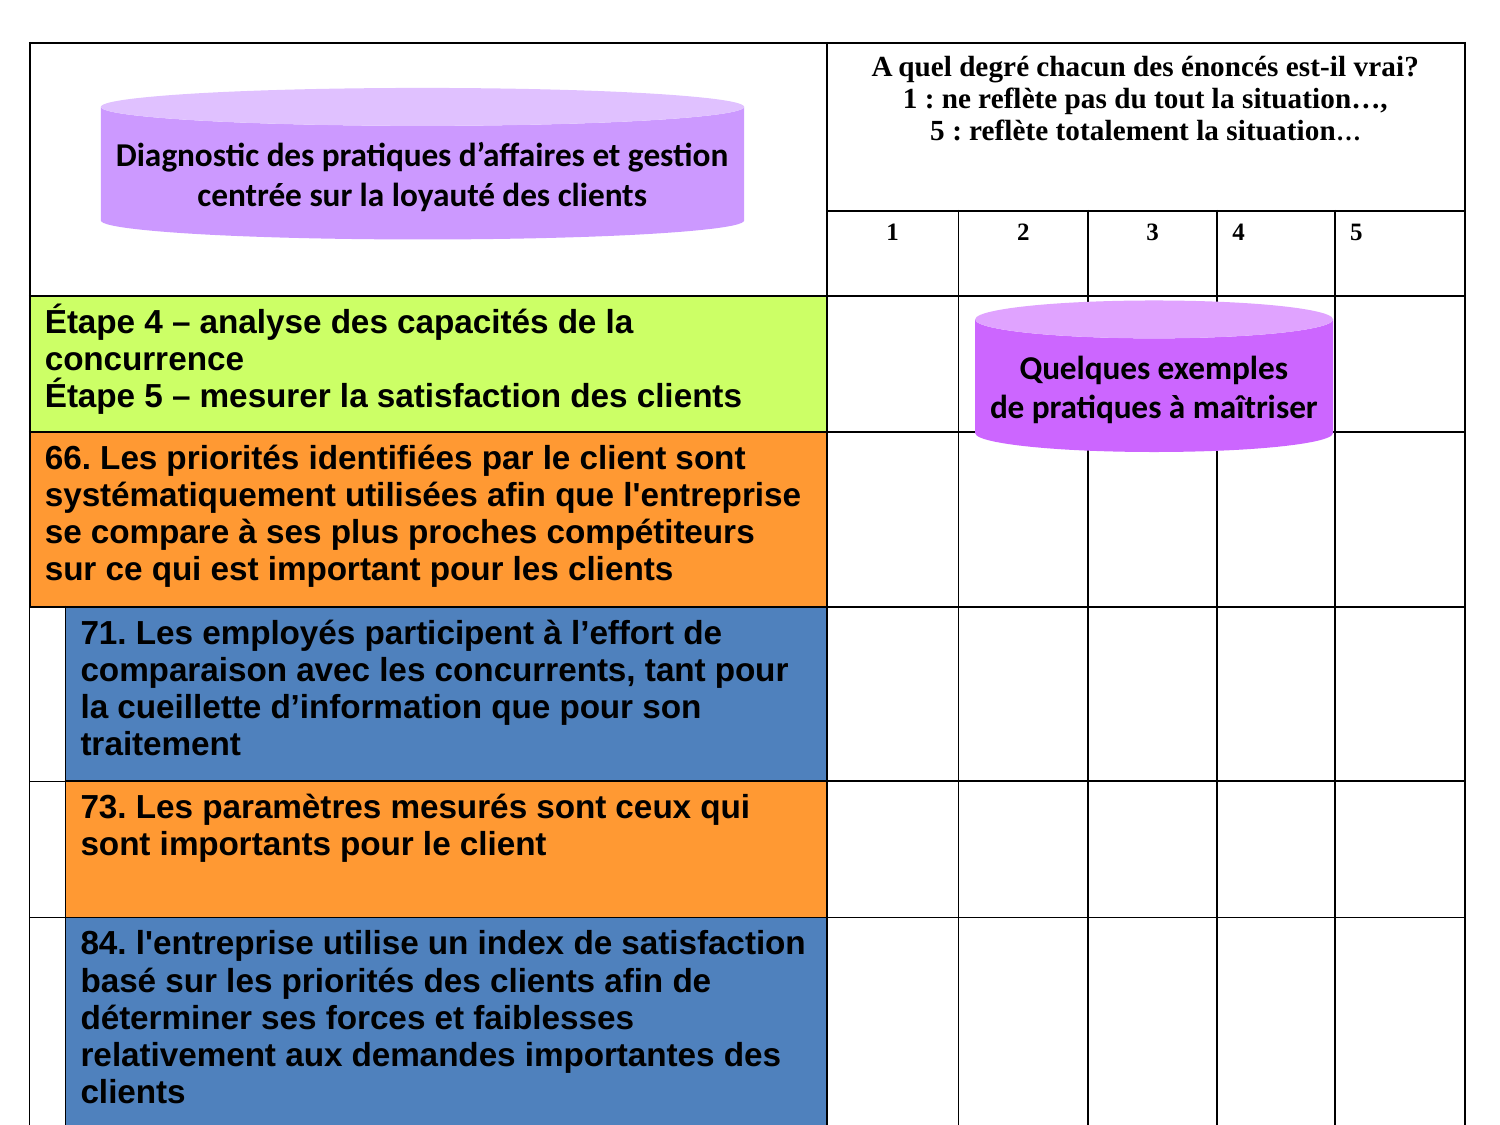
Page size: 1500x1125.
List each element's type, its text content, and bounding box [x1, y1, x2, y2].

table_cell [1089, 782, 1216, 917]
table_cell [1089, 297, 1216, 301]
table_cell [1218, 782, 1334, 917]
table_cell [1336, 782, 1464, 917]
table_cell 5 [1336, 212, 1464, 295]
table_cell [1218, 434, 1334, 606]
table_cell [1089, 608, 1216, 780]
table_cell [828, 918, 958, 1125]
table_cell [1336, 918, 1464, 1125]
text_box Quelques exemples de pratiques à maîtriser [975, 300, 1334, 453]
table_cell [1336, 608, 1464, 780]
table_cell [828, 608, 958, 780]
table_cell [30, 918, 65, 1125]
table_cell [959, 918, 1087, 1125]
table_cell [959, 297, 1087, 431]
text_box Diagnostic des pratiques d’affaires et gestion centrée sur la loyauté des clients [100, 87, 745, 240]
table_cell Étape 4 – analyse des capacités de la concurrence Étape 5 – mesurer la satisfaction des clients [31, 297, 826, 431]
table_cell [828, 433, 958, 606]
table_cell [828, 297, 958, 431]
table_cell [959, 433, 1087, 606]
table_cell 3 [1089, 212, 1216, 295]
table_cell [1089, 451, 1216, 606]
table_cell [30, 782, 65, 917]
table_cell [30, 608, 65, 781]
table_cell 73. Les paramètres mesurés sont ceux qui sont importants pour le client [66, 782, 826, 917]
table_header [31, 44, 826, 295]
table_cell 84. l'entreprise utilise un index de satisfaction basé sur les priorités des clients afin de déterminer ses forces et faiblesses relativement aux demandes importantes des clients [66, 918, 826, 1125]
table_cell 2 [959, 212, 1087, 295]
table_cell 66. Les priorités identifiées par le client sont systématiquement utilisées afin que l'entreprise se compare à ses plus proches compétiteurs sur ce qui est important pour les clients [31, 433, 826, 606]
table_cell [959, 782, 1087, 917]
table_cell [1336, 297, 1464, 431]
table_cell [828, 782, 958, 917]
table_cell 4 [1218, 212, 1334, 295]
table_header A quel degré chacun des énoncés est-il vrai? 1 : ne reflète pas du tout la situation…, 5 : reflète totalement la situation… [828, 44, 1464, 210]
table_cell [1218, 297, 1334, 319]
table_cell [1218, 608, 1334, 780]
table_cell 1 [828, 212, 958, 295]
table_cell [1089, 918, 1216, 1125]
table_cell [1336, 433, 1464, 606]
table_cell [959, 608, 1087, 780]
table_cell 71. Les employés participent à l’effort de comparaison avec les concurrents, tant pour la cueillette d’information que pour son traitement [66, 608, 826, 780]
table_cell [1218, 918, 1334, 1125]
text_box [181, 860, 211, 966]
